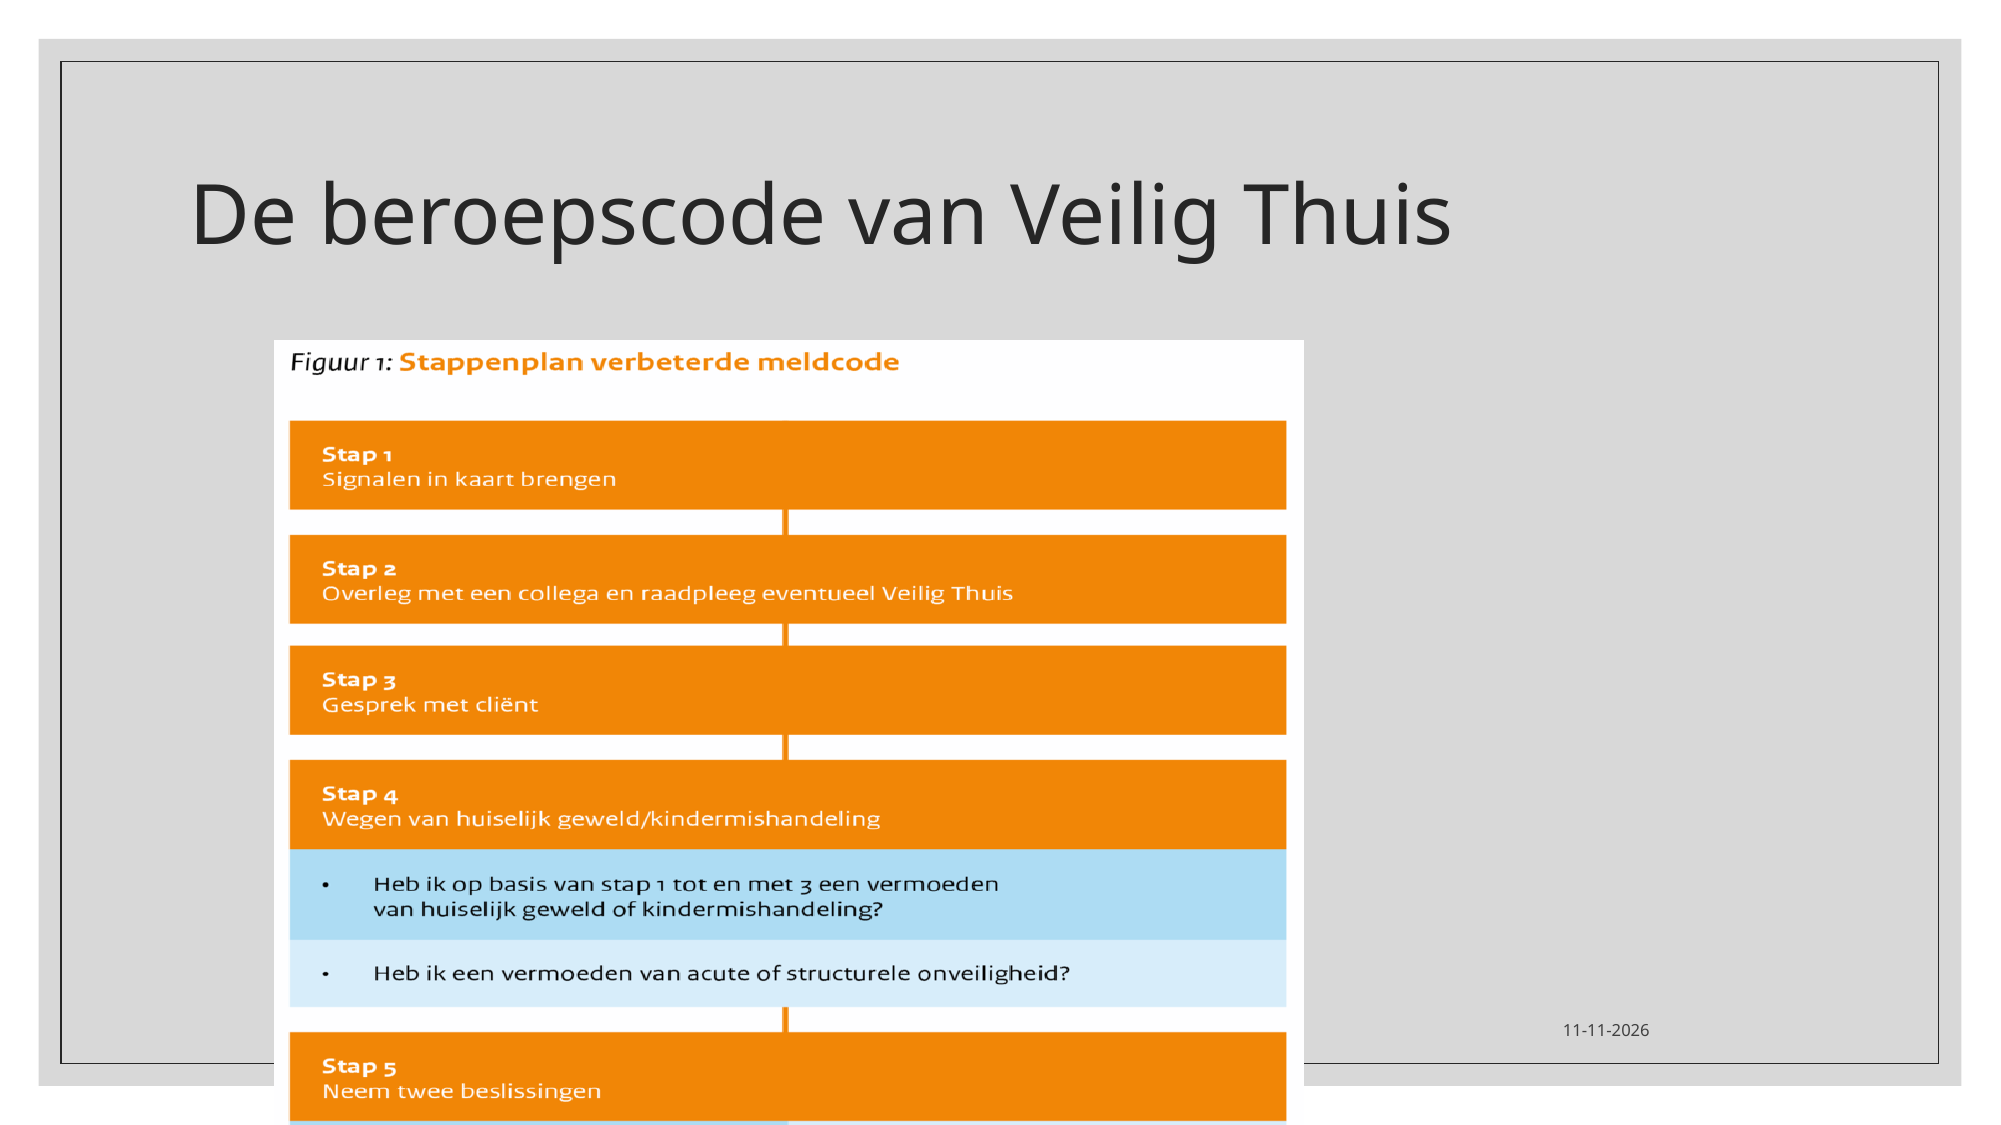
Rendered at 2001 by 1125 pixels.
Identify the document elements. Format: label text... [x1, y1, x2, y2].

title De beroepscode van Veilig Thuis [174, 105, 1825, 331]
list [274, 340, 1304, 1125]
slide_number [1308, 990, 1665, 1050]
